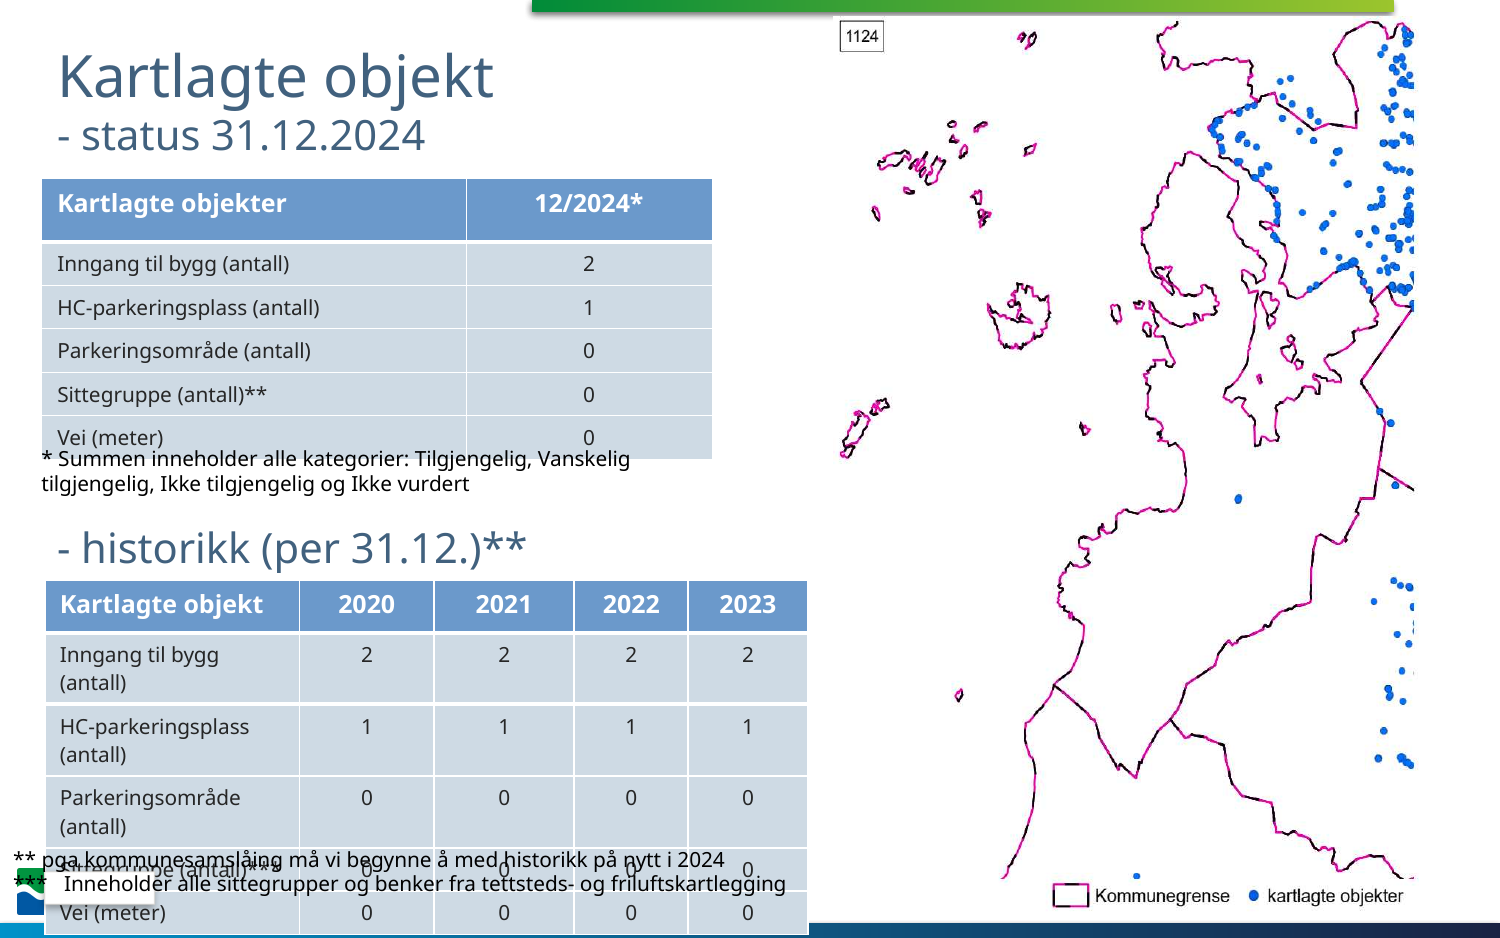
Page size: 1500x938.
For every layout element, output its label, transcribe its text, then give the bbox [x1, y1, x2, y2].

table_cell Parkeringsområde (antall) [46, 777, 299, 838]
table_cell HC-parkeringsplass (antall) [46, 706, 299, 775]
table_cell 0 [689, 777, 807, 847]
table_cell 2 [300, 635, 433, 702]
text_box Kartlagte objekt - status 31.12.2024 [42, 24, 828, 167]
table_cell 1 [467, 286, 712, 328]
table_cell 2 [689, 635, 807, 702]
table_cell Vei (meter) [46, 904, 299, 934]
text_box * Summen inneholder alle kategorier: Tilgjengelig, Vanskelig tilgjengelig, Ikke tilgjengelig og Ikke vurdert [26, 438, 711, 504]
table_cell 1 [689, 706, 807, 775]
table_cell 0 [300, 777, 433, 838]
table_cell 0 [300, 904, 433, 934]
table_cell Vei (meter) [42, 416, 466, 438]
table_cell Sittegruppe (antall)** [42, 373, 466, 415]
table_header 2021 [435, 581, 573, 631]
table_cell 0 [467, 329, 712, 372]
table_header Kartlagte objekt [46, 581, 299, 631]
table_cell 0 [467, 373, 712, 415]
table_cell 0 [435, 904, 573, 934]
table_header 2022 [575, 581, 687, 631]
table_cell Inngang til bygg (antall) [46, 635, 299, 702]
table_cell 0 [802, 849, 807, 890]
table_cell 2 [467, 244, 712, 285]
table_header 2020 [300, 581, 433, 631]
table_cell 2 [575, 635, 687, 702]
table_cell 1 [435, 706, 573, 775]
table_cell 0 [575, 777, 687, 838]
table_cell 0 [467, 416, 712, 459]
table_cell 0 [689, 892, 807, 934]
table_cell Parkeringsområde (antall) [42, 329, 466, 372]
table_header 2023 [689, 581, 807, 631]
picture [833, 16, 1419, 913]
table_cell 1 [575, 706, 687, 775]
table_header Kartlagte objekter [42, 179, 466, 240]
table_cell 0 [435, 777, 573, 838]
text_box ** pga kommunesamslåing må vi begynne å med historikk på nytt i 2024 *** Inneholder alle sittegrupper og benker fra tettsteds- og friluftskartlegging [0, 838, 802, 904]
table_cell HC-parkeringsplass (antall) [42, 286, 466, 328]
table_cell Inngang til bygg (antall) [42, 244, 466, 285]
table_cell 0 [575, 904, 687, 934]
table_header 12/2024* [467, 179, 712, 240]
text_box - historikk (per 31.12.)** [42, 496, 828, 580]
table_cell 2 [435, 635, 573, 702]
table_cell 1 [300, 706, 433, 775]
